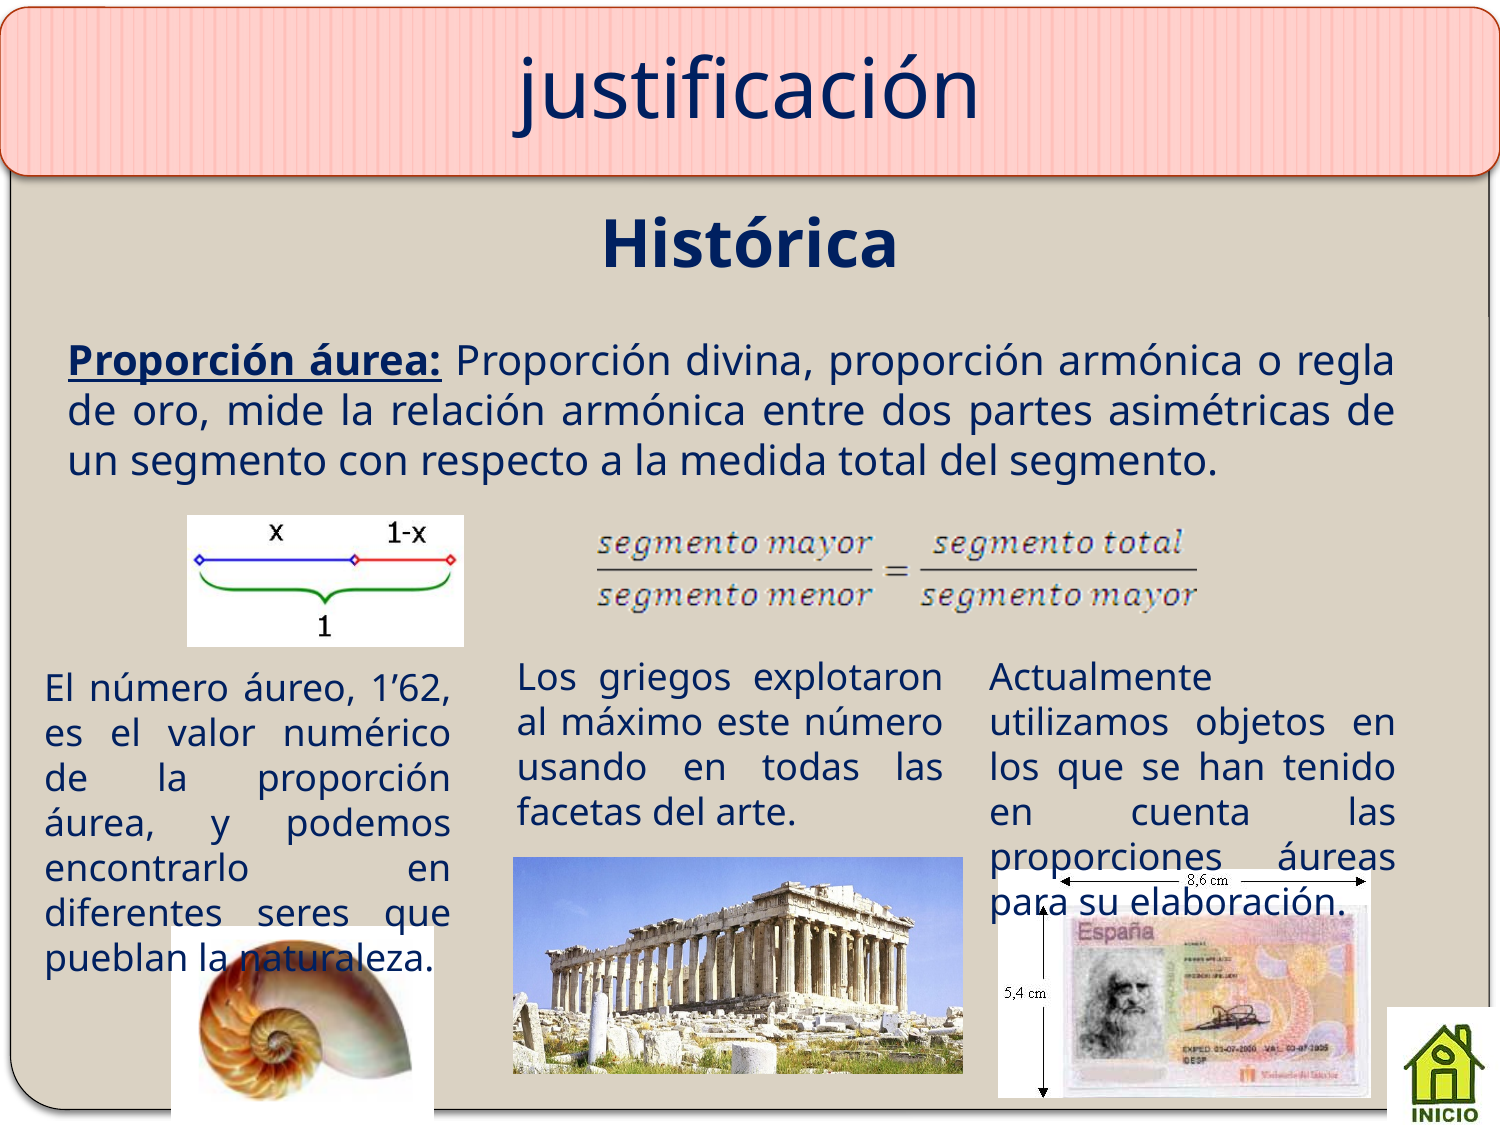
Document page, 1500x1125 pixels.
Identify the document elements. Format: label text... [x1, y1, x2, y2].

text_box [0, 7, 1500, 174]
picture [187, 515, 464, 647]
picture [997, 869, 1371, 1098]
text_box Los griegos explotaron al máximo este número usando en todas las facetas del arte. [501, 645, 959, 840]
picture [1387, 1007, 1500, 1125]
text_box Actualmente utilizamos objetos en los que se han tenido en cuenta las proporciones áureas para su elaboración. [974, 645, 1412, 975]
text_box Proporción áurea: Proporción divina, proporción armónica o regla de oro, mide la relación armónica entre dos partes asimétricas de un segmento con respecto a la medida total del segmento. [53, 326, 1412, 492]
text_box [0, 175, 1500, 317]
picture [170, 926, 434, 1125]
picture [597, 527, 1197, 624]
text_box El número áureo, 1’62, es el valor numérico de la proporción áurea, y podemos encontrarlo en diferentes seres que pueblan la naturaleza. [29, 656, 467, 986]
text_box [0, 0, 1500, 6]
picture [513, 857, 963, 1074]
